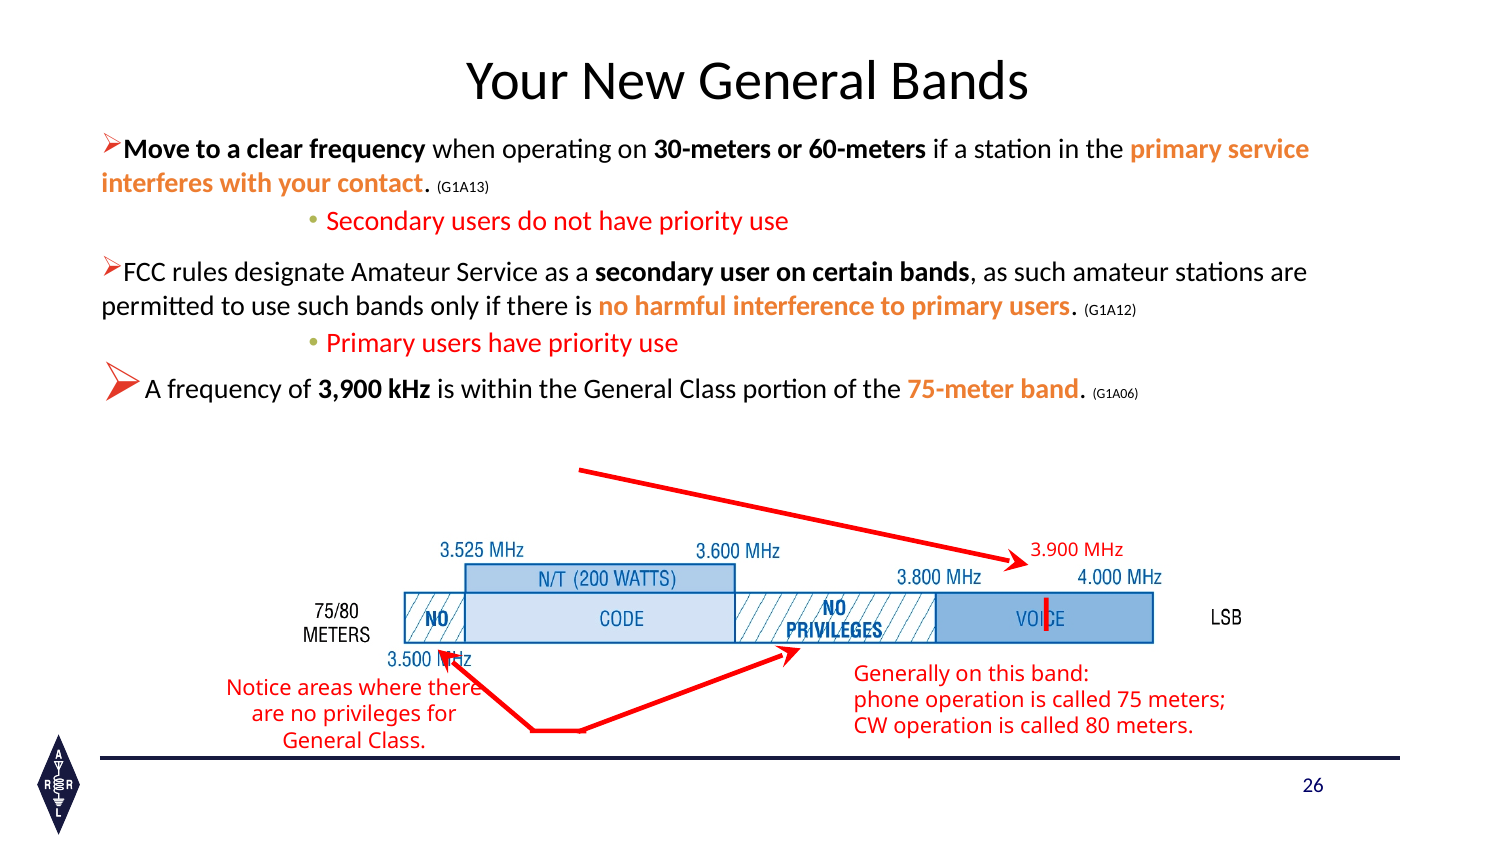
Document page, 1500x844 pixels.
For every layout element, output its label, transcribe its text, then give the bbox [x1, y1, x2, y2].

text_box Generally on this band: phone operation is called 75 meters; CW operation is called 80 meters. [838, 687, 1255, 746]
picture [269, 520, 1289, 687]
slide_number 26 [1302, 761, 1400, 807]
title Your New General Bands [101, 44, 1395, 123]
text_box Notice areas where there are no privileges for General Class. [207, 666, 501, 760]
picture [37, 734, 80, 835]
list Move to a clear frequency when operating on 30-meters or 60-meters if a station in the primary service interferes with your contact. (G1A13) Secondary users do not have priority use FCC rules designate Amateur Service as a secondary user on certain bands, as such amateur stations are permitted to use such bands only if there is no harmful interference to primary users. (G1A12) Primary users have priority use A frequency of 3,900 kHz is within the General Class portion of the 75-meter band. (G1A06) [101, 123, 1400, 699]
